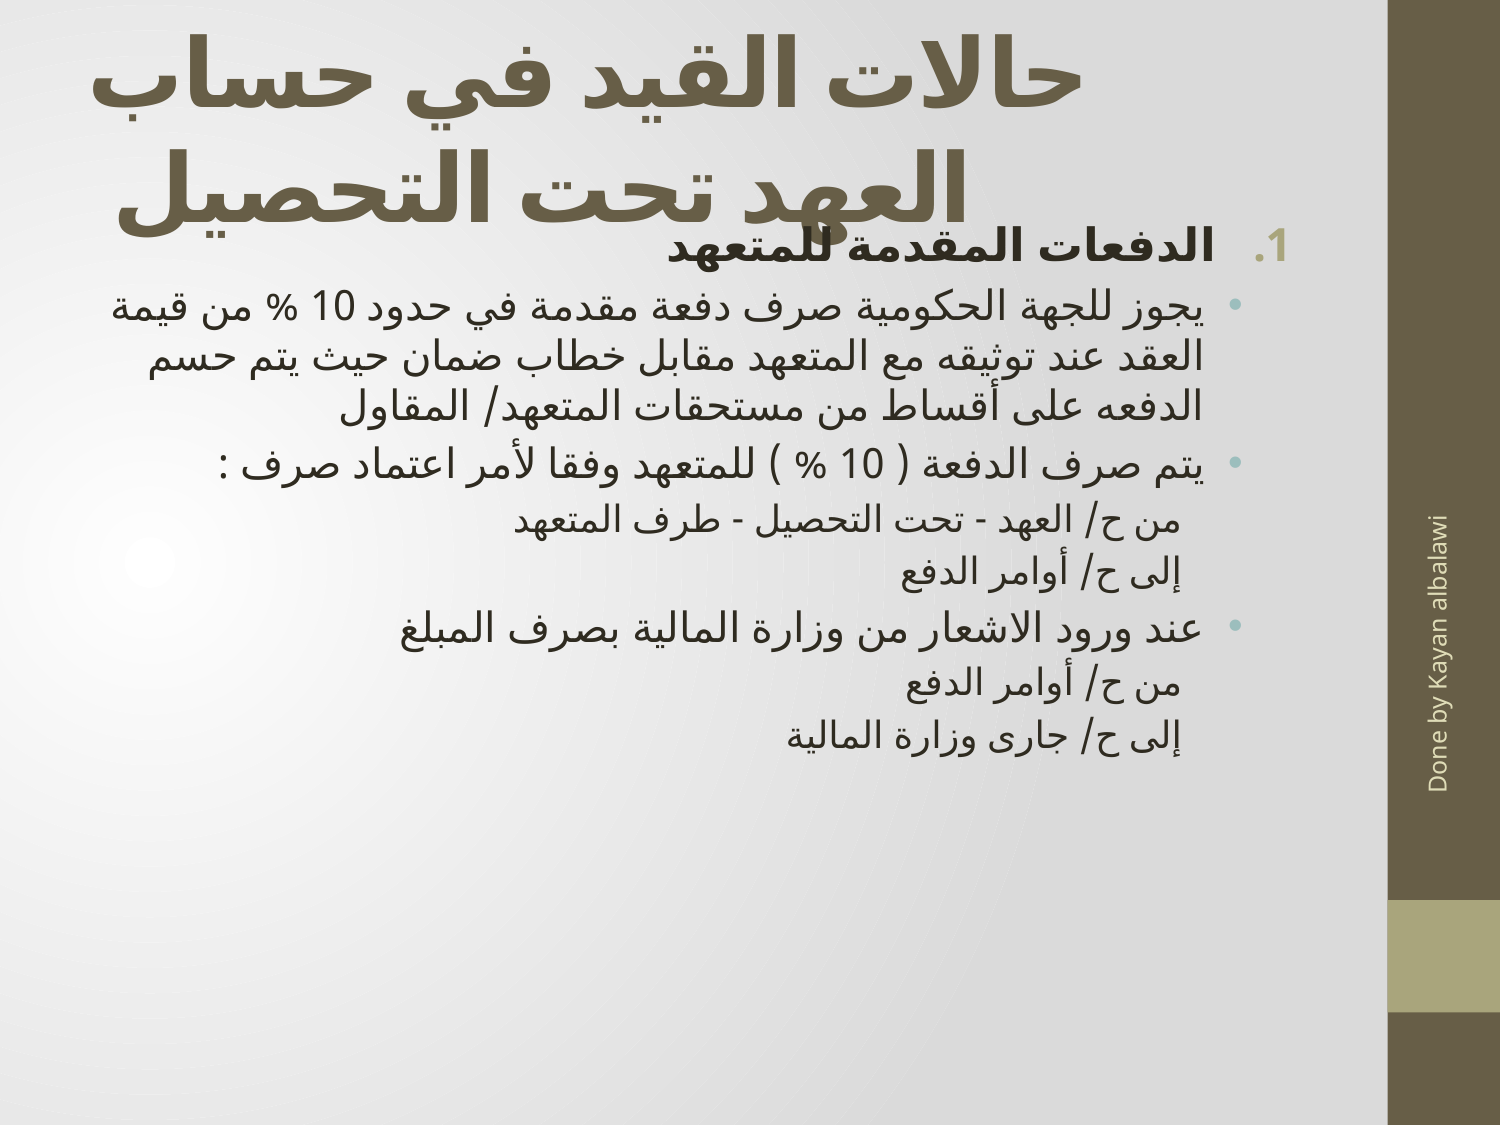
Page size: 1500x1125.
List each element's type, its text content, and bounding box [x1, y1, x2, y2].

footer Done by Kayan albalawi [1408, 500, 1469, 889]
list الدفعات المقدمة للمتعهد يجوز للجهة الحكومية صرف دفعة مقدمة في حدود 10 % من قيمة العقد عند توثيقه مع المتعهد مقابل خطاب ضمان حيث يتم حسم الدفعه على أقساط من مستحقات المتعهد/ المقاول يتم صرف الدفعة ( 10 % ) للمتعهد وفقا لأمر اعتماد صرف : من ح/ العهد - تحت التحصيل - طرف المتعهد إلى ح/ أوامر الدفع عند ورود الاشعار من وزارة المالية بصرف المبلغ من ح/ أوامر الدفع إلى ح/ جارى وزارة المالية [75, 208, 1325, 1050]
title حالات القيد في حساب العهد تحت التحصيل [75, 45, 1325, 208]
